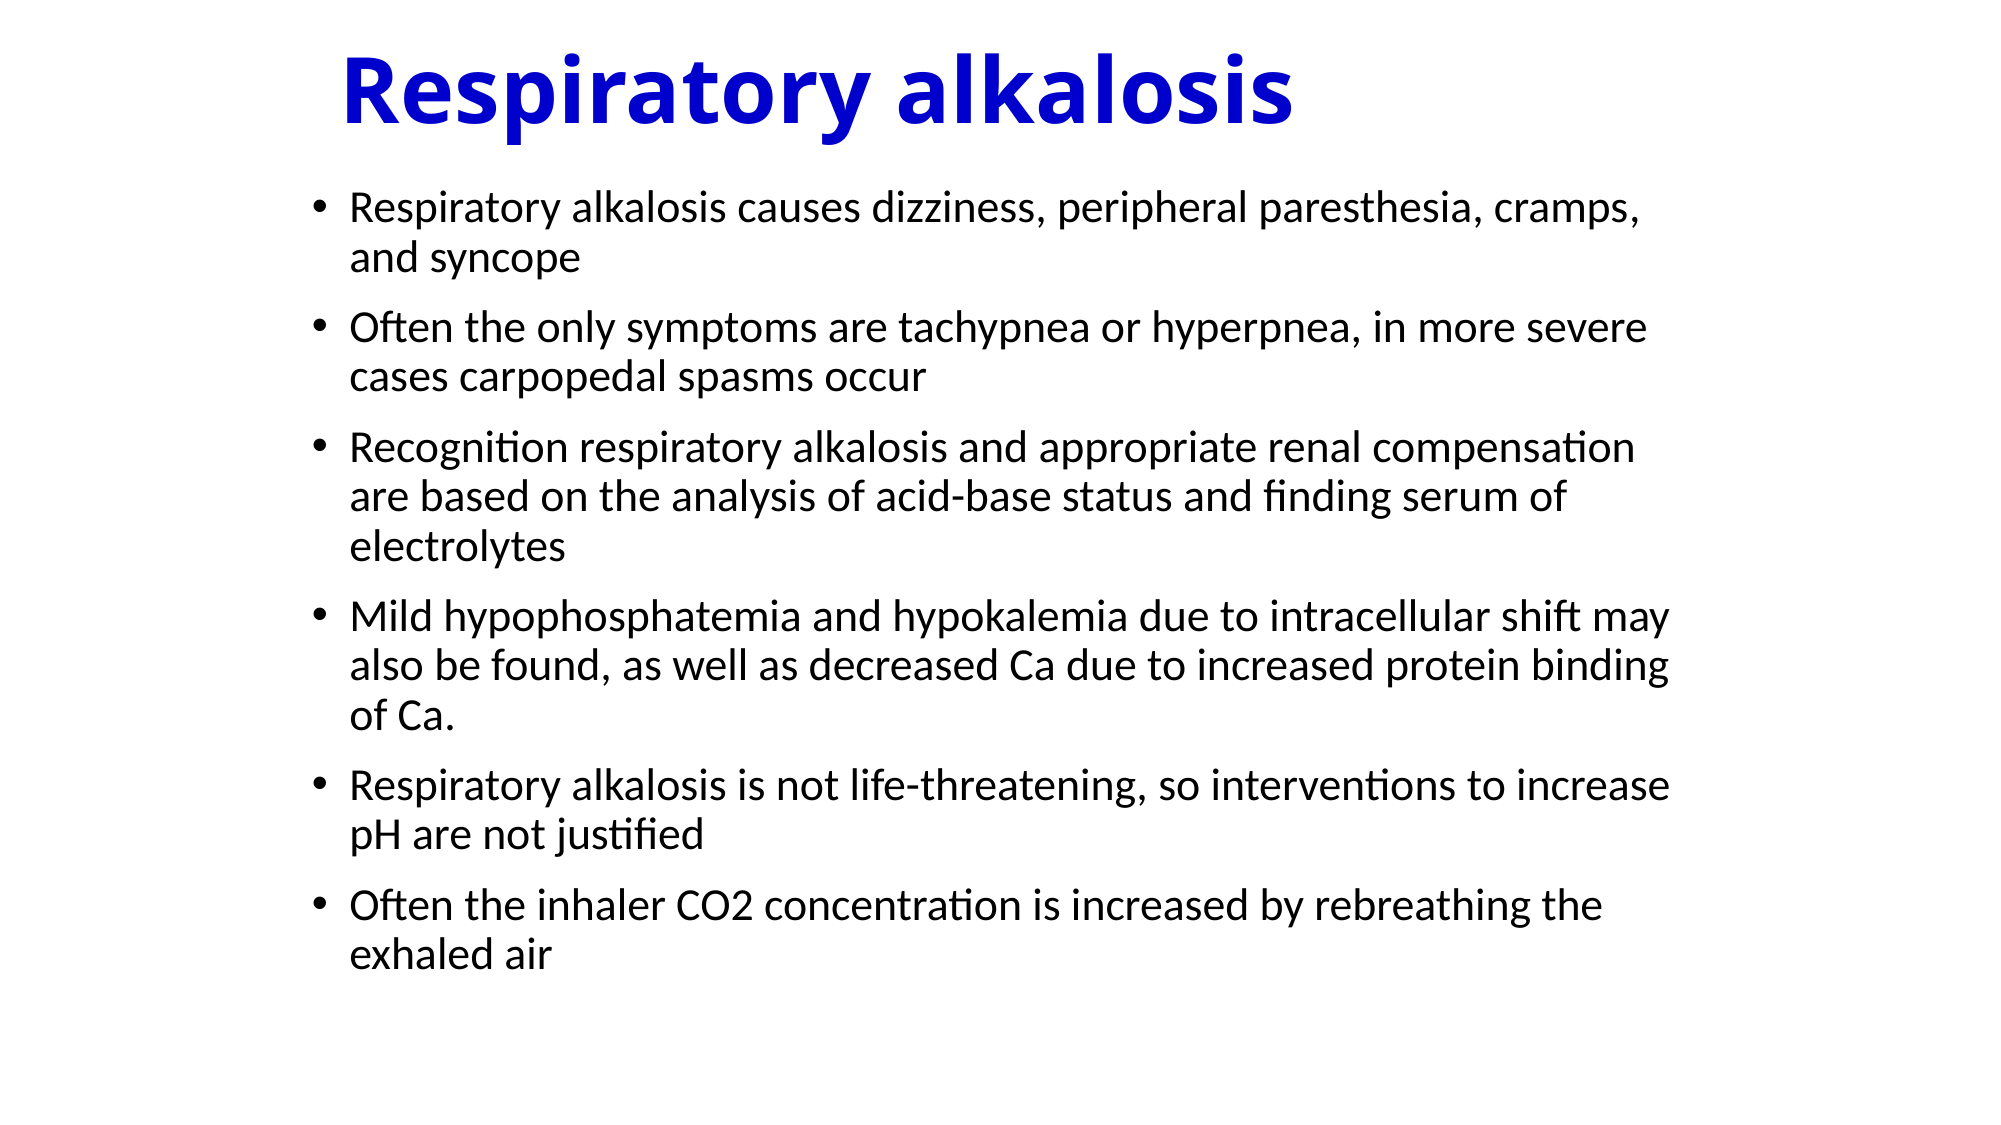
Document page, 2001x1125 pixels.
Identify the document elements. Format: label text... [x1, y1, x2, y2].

title Respiratory alkalosis [324, 23, 1675, 164]
list Respiratory alkalosis causes dizziness, peripheral paresthesia, cramps, and syncope Often the only symptoms are tachypnea or hyperpnea, in more severe cases carpopedal spasms occur Recognition respiratory alkalosis and appropriate renal compensation are based on the analysis of acid-base status and finding serum of electrolytes Mild hypophosphatemia and hypokalemia due to intracellular shift may also be found, as well as decreased Ca due to increased protein binding of Ca. Respiratory alkalosis is not life-threatening, so interventions to increase pH are not justified Often the inhaler CO2 concentration is increased by rebreathing the exhaled air [296, 175, 1704, 1024]
